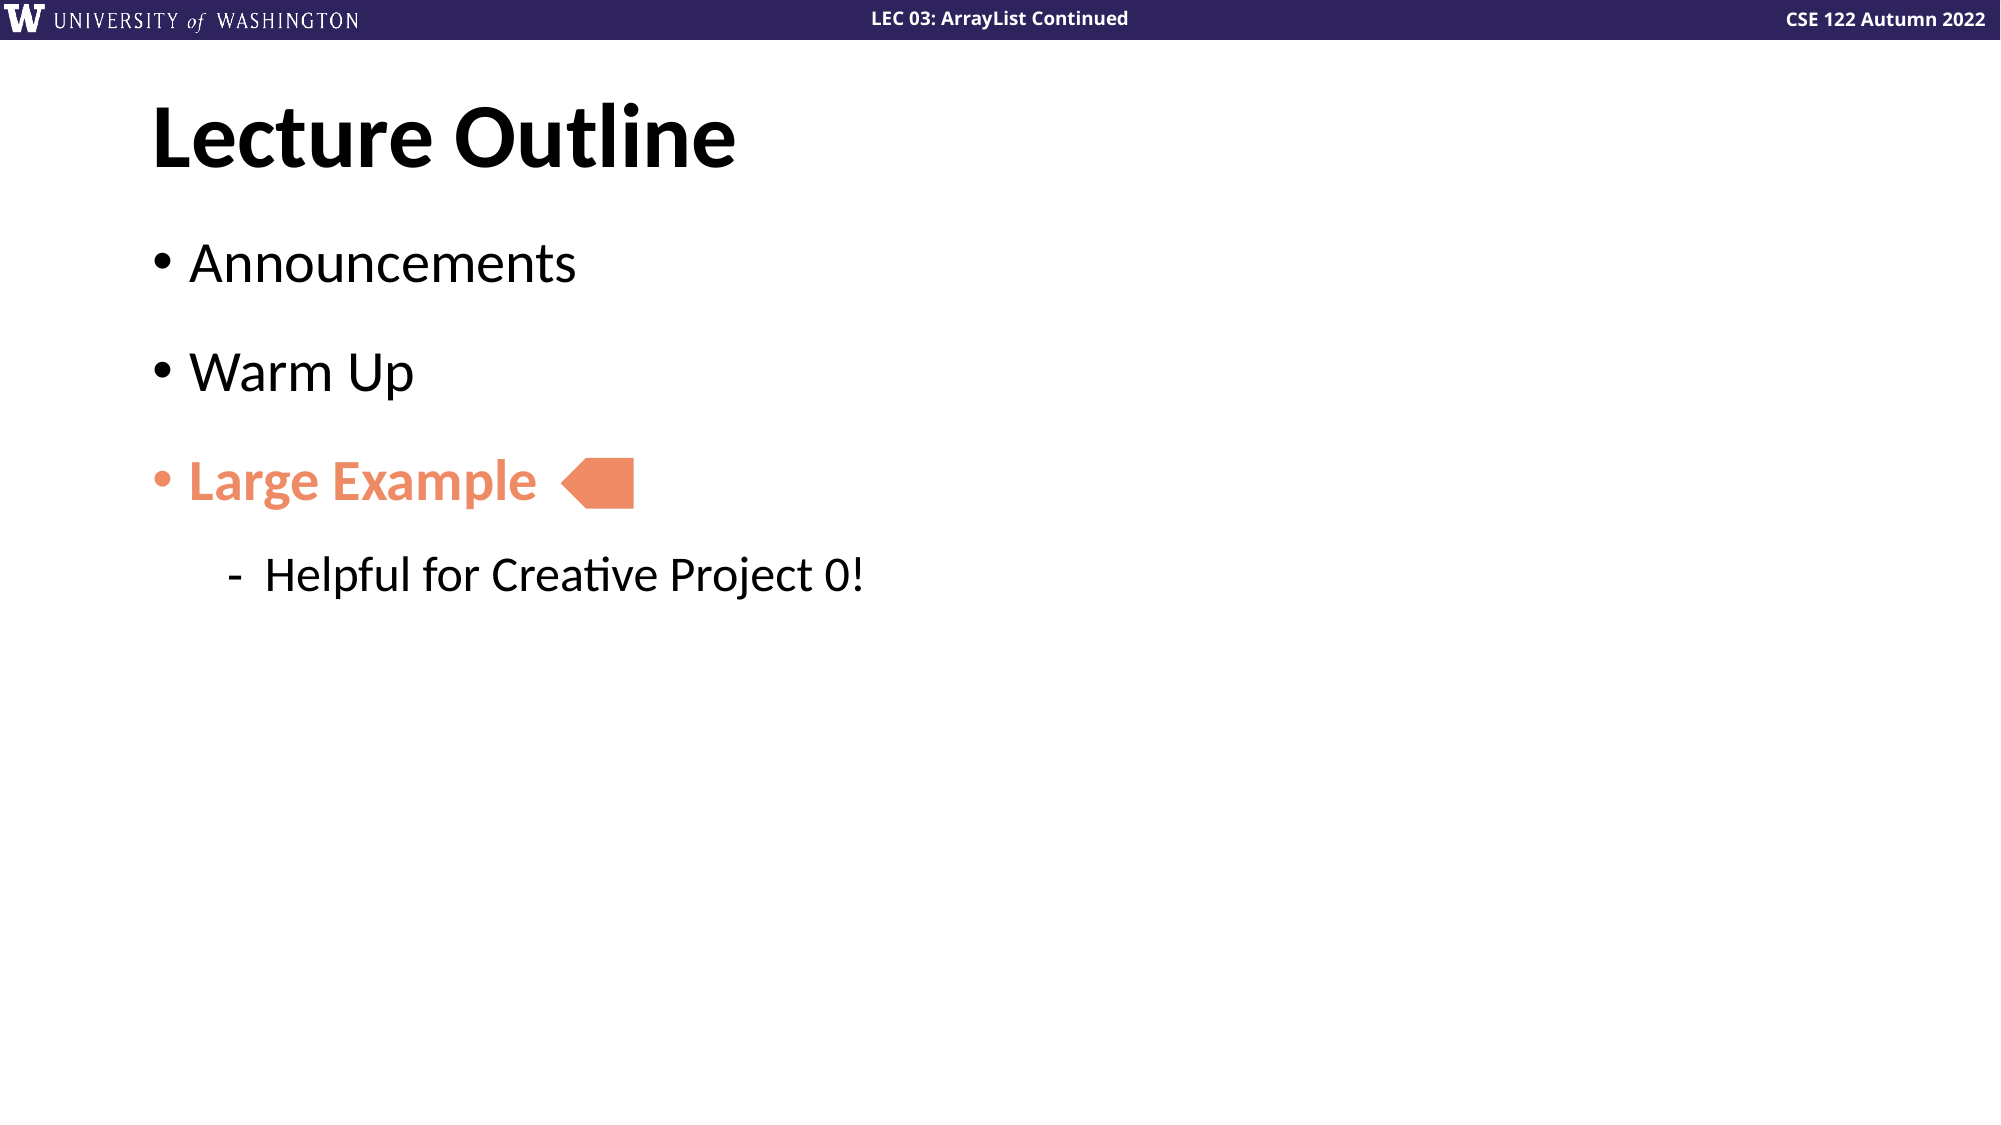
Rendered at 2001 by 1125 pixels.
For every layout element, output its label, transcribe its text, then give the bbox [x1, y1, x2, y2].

picture [4, 4, 358, 33]
text_box [559, 456, 635, 510]
list Announcements Warm Up Large Example Helpful for Creative Project 0! [137, 224, 1863, 1014]
title Lecture Outline [137, 74, 1863, 200]
